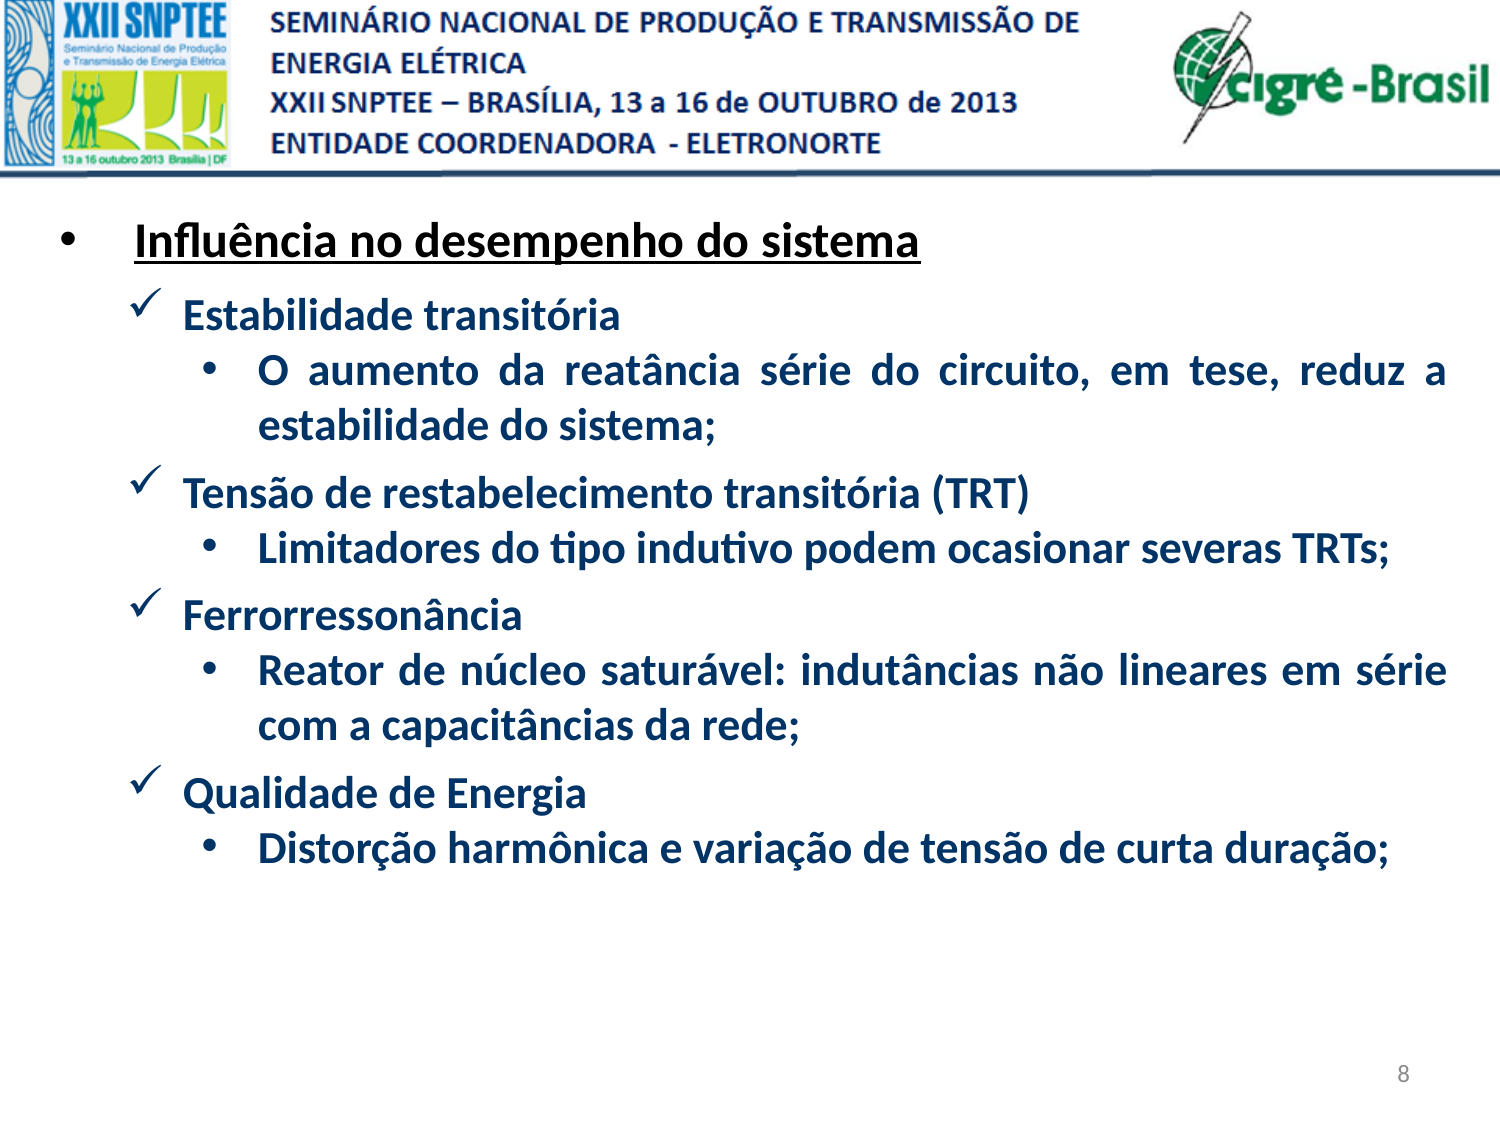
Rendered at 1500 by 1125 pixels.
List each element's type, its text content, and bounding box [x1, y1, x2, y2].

slide_number 8 [1074, 1042, 1425, 1103]
text_box Estabilidade transitória O aumento da reatância série do circuito, em tese, reduz a estabilidade do sistema; Tensão de restabelecimento transitória (TRT) Limitadores do tipo indutivo podem ocasionar severas TRTs; Ferrorressonância Reator de núcleo saturável: indutâncias não lineares em série com a capacitâncias da rede; Qualidade de Energia Distorção harmônica e variação de tensão de curta duração; [36, 278, 1463, 1094]
text_box Influência no desempenho do sistema [44, 170, 1498, 276]
picture [0, 0, 1500, 182]
